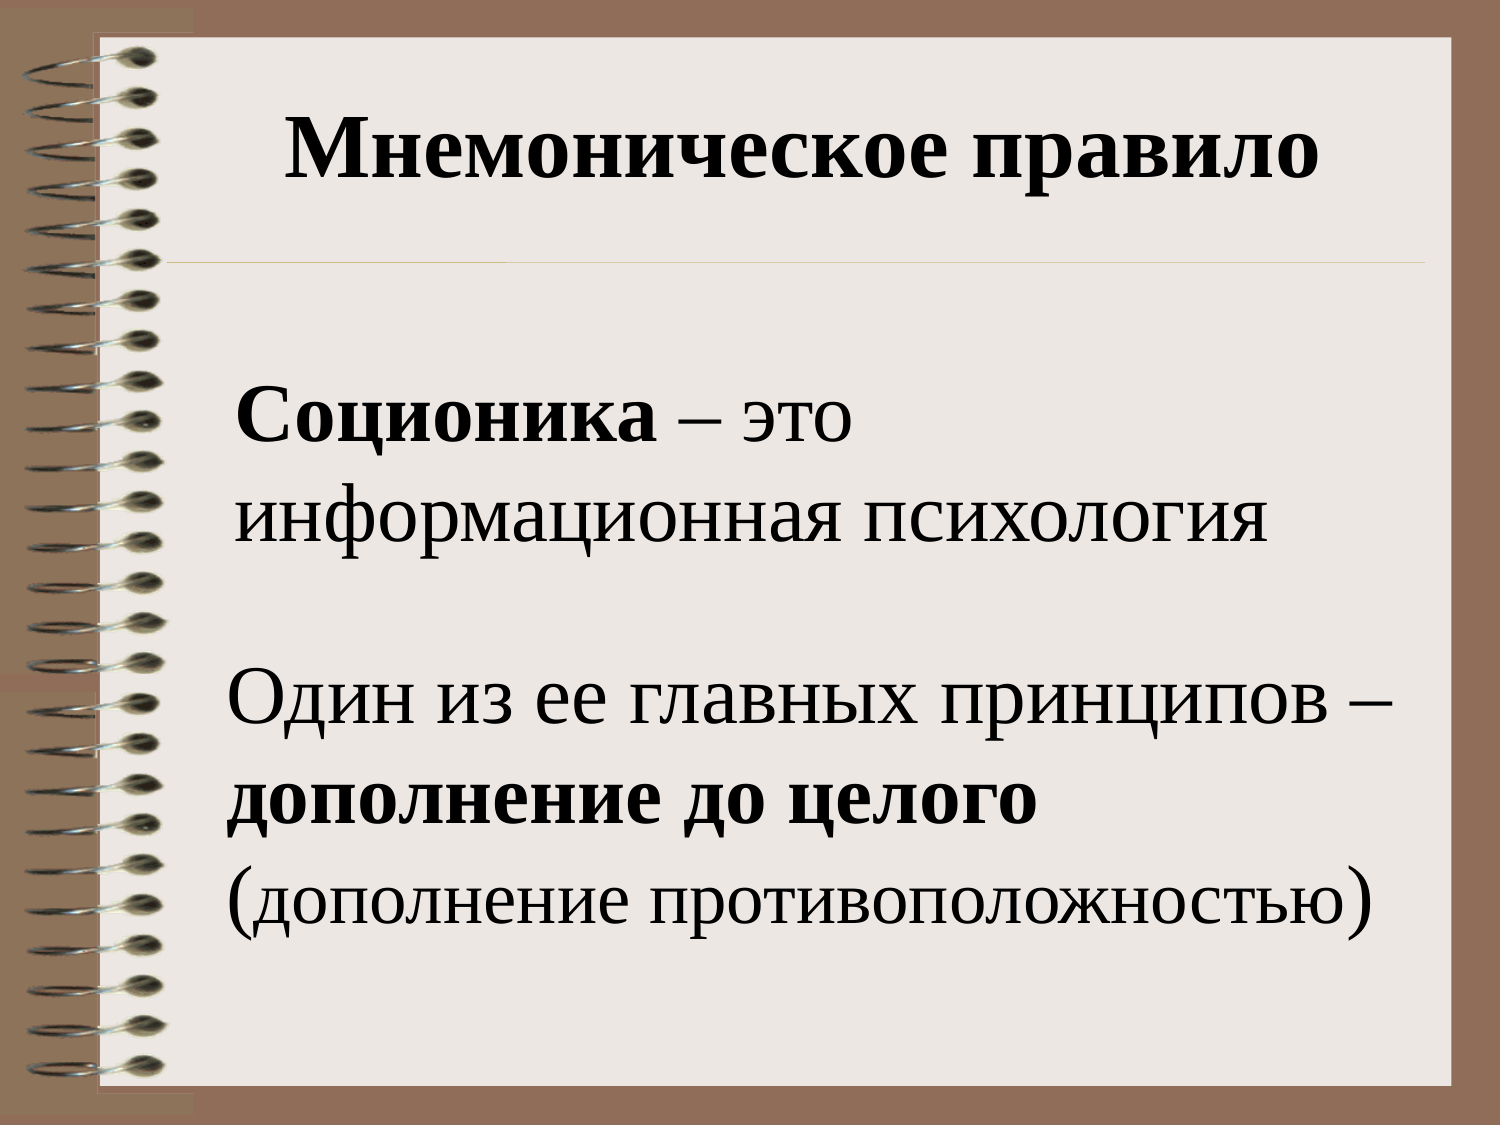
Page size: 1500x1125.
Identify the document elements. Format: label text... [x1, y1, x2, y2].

picture [0, 8, 194, 674]
text_box Соционика – это информационная психология [219, 351, 1449, 566]
picture [0, 692, 194, 1115]
text_box Один из ее главных принципов – дополнение до целого (дополнение противоположностью) [211, 633, 1440, 948]
text_box Мнемоническое правило [218, 78, 1388, 203]
